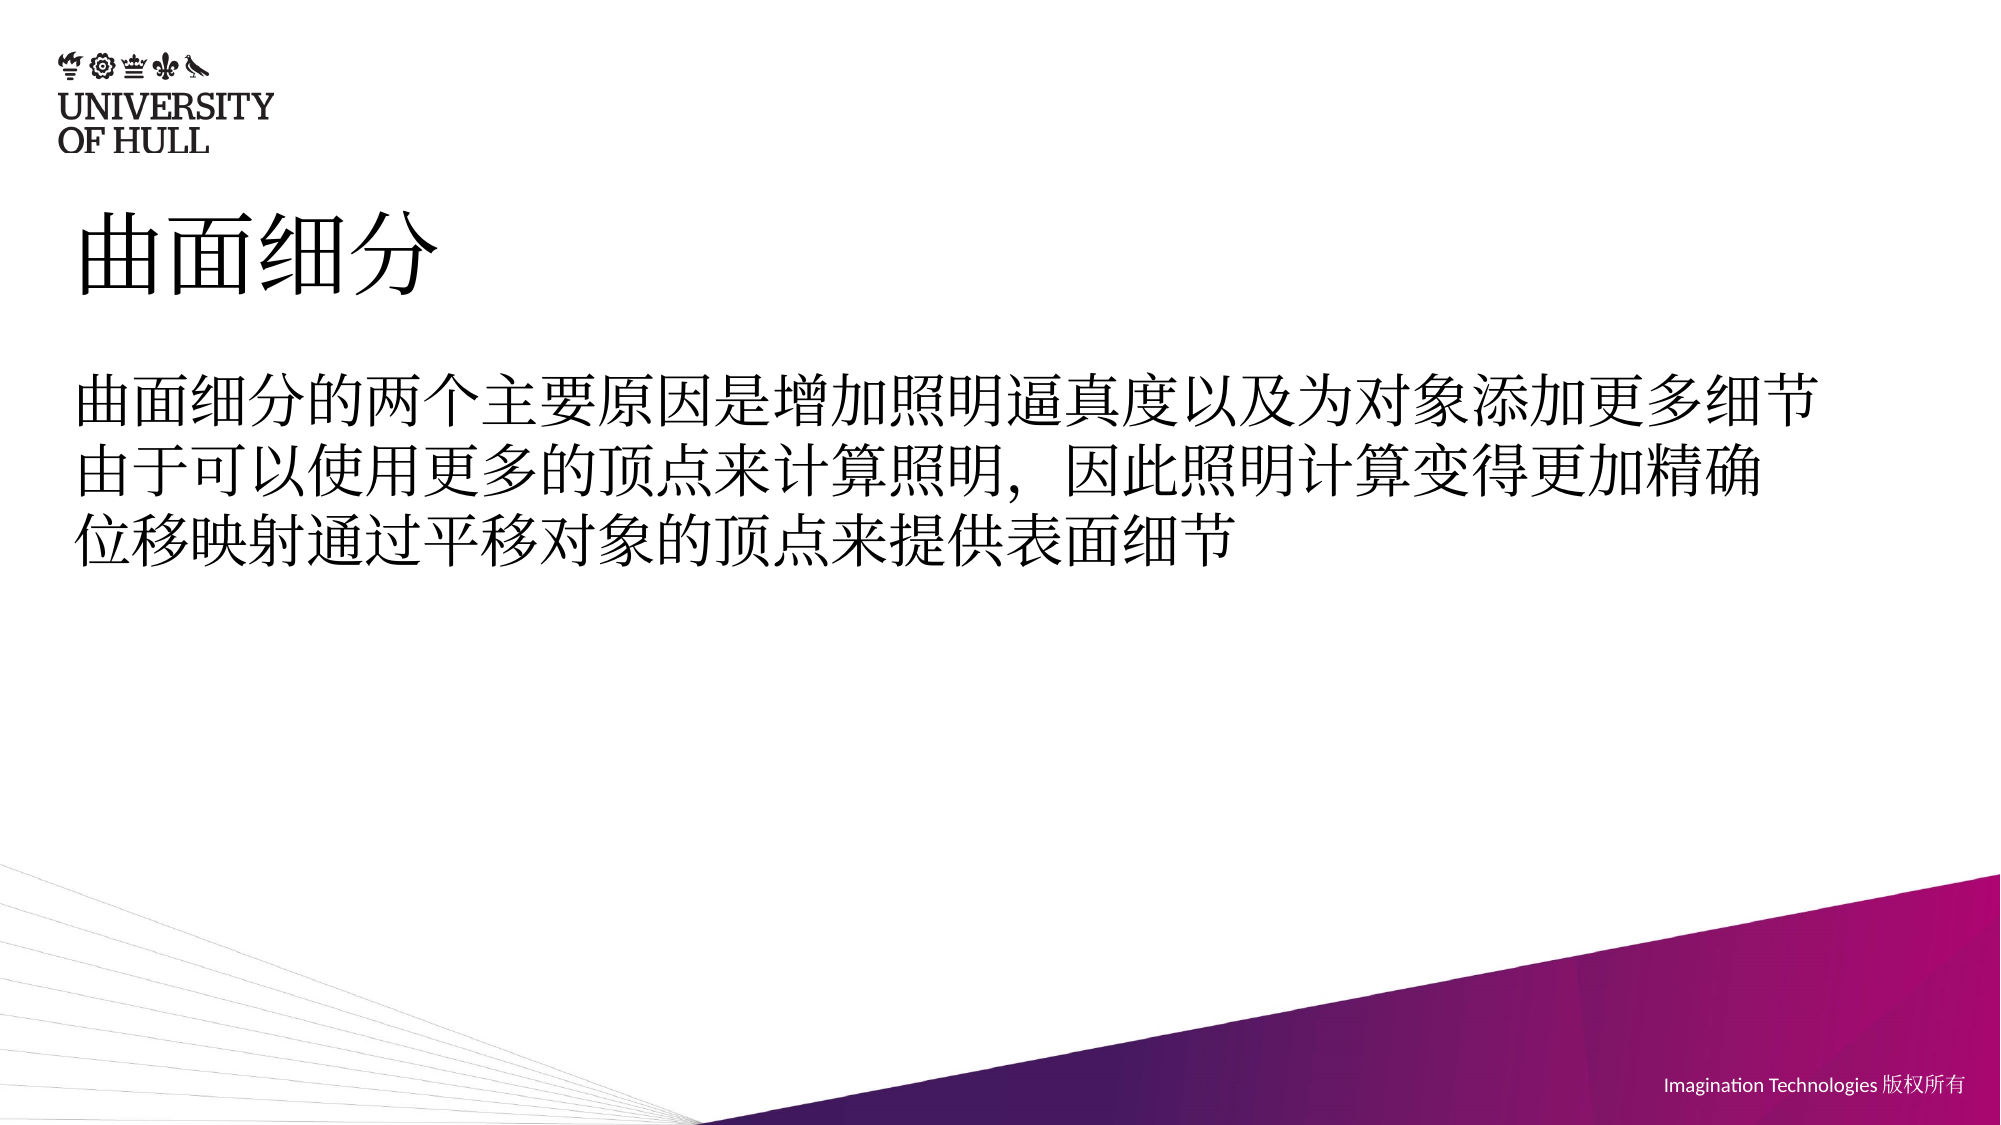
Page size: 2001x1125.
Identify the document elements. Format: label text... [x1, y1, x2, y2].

title 曲面细分 [57, 178, 1931, 340]
list 曲面细分的两个主要原因是增加照明逼真度以及为对象添加更多细节 由于可以使用更多的顶点来计算照明，因此照明计算变得更加精确 位移映射通过平移对象的顶点来提供表面细节 [57, 356, 1931, 1074]
picture [0, 0, 2000, 1125]
